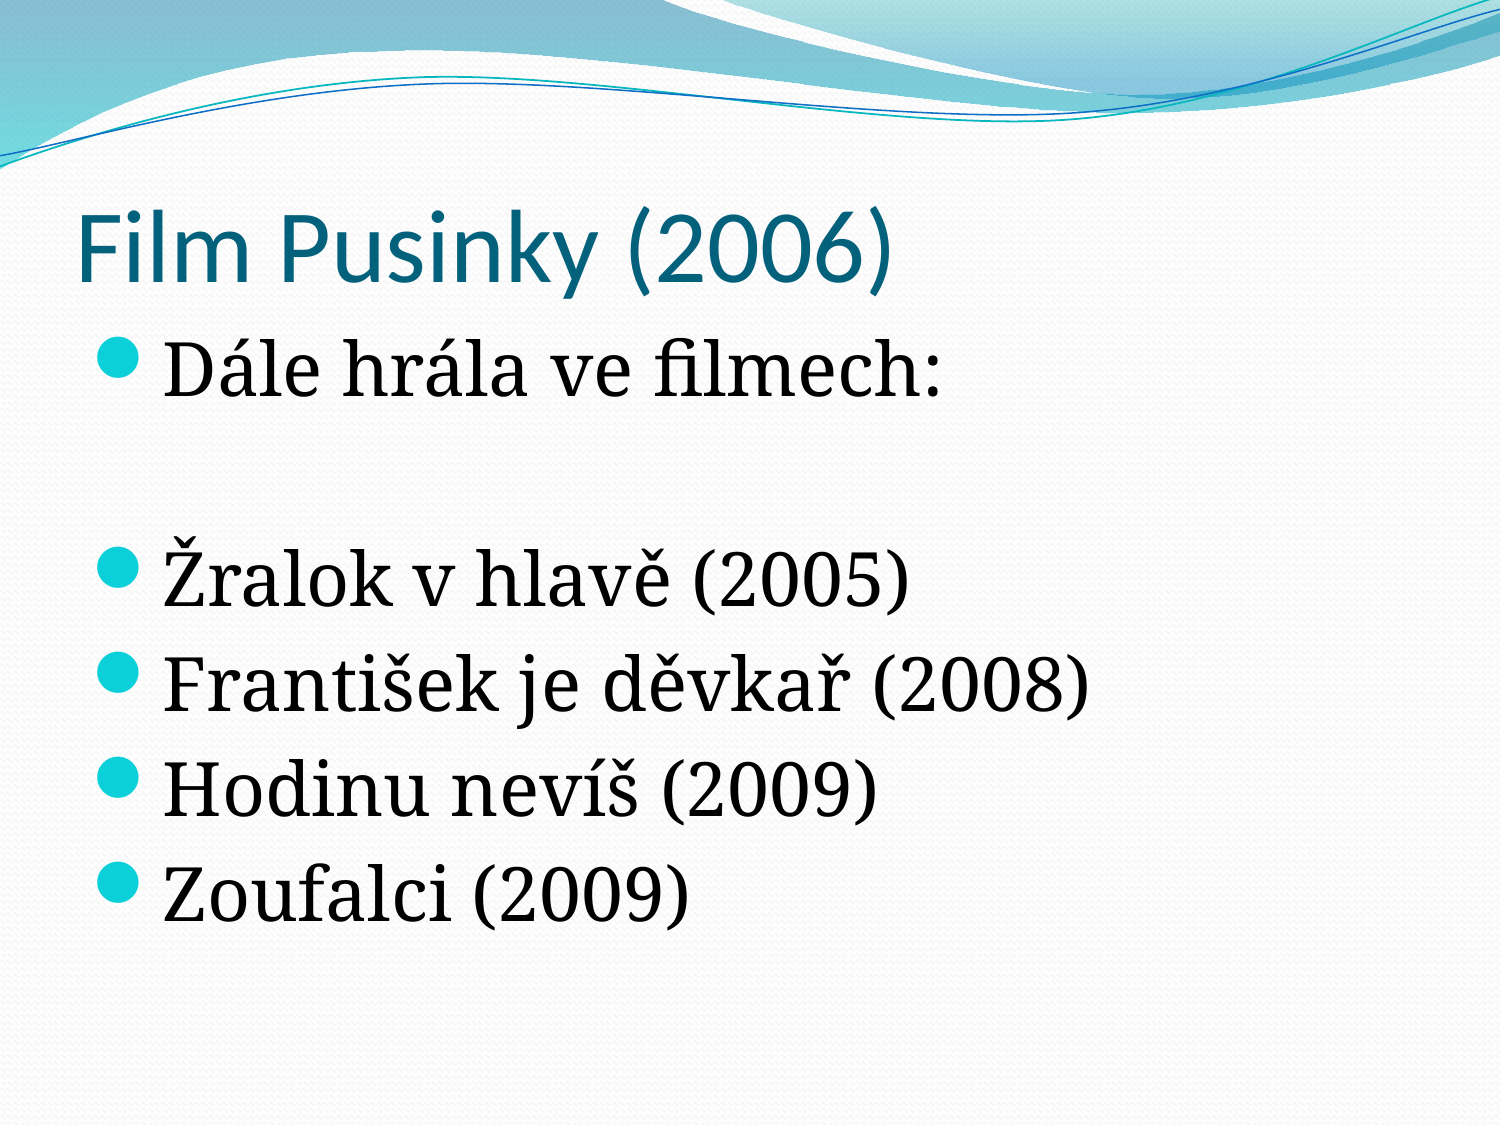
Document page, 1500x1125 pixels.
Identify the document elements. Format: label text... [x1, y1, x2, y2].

list Dále hrála ve filmech: Žralok v hlavě (2005) František je děvkař (2008) Hodinu nevíš (2009) Zoufalci (2009) [76, 314, 1427, 1035]
title Film Pusinky (2006) [75, 115, 1425, 303]
